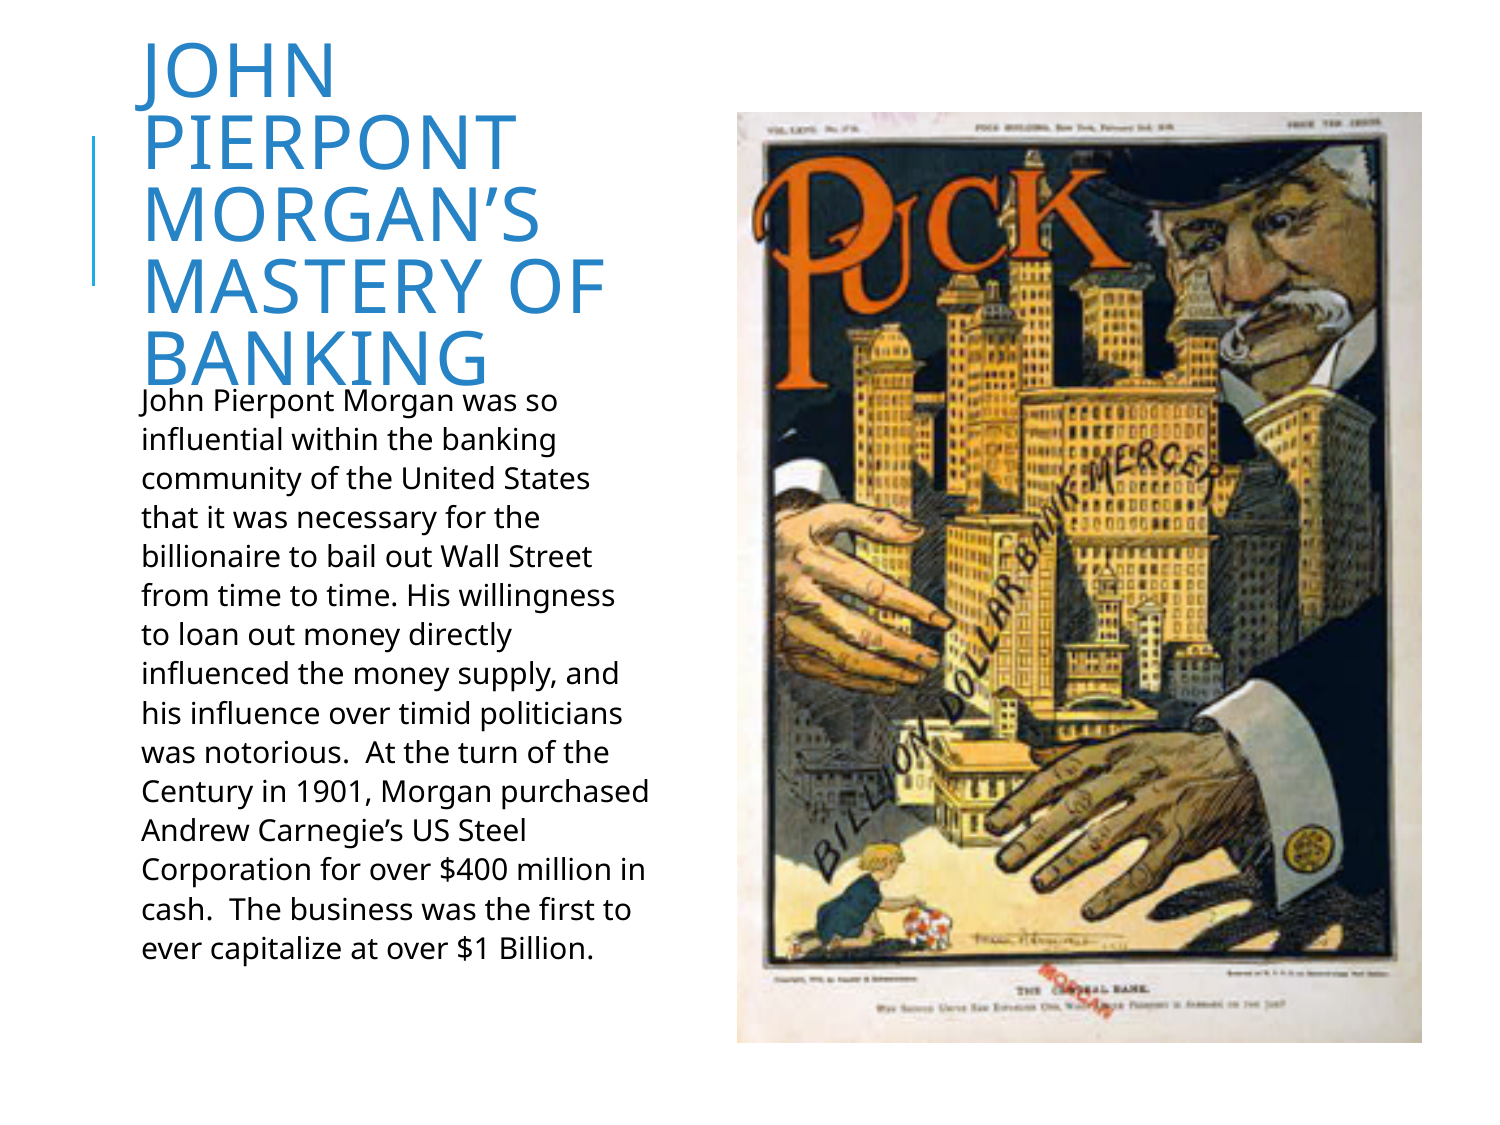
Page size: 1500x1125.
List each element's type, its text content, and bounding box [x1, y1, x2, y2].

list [737, 112, 1422, 1043]
title John Pierpont Morgan’s mastery of banking [126, 77, 666, 363]
list John Pierpont Morgan was so influential within the banking community of the United States that it was necessary for the billionaire to bail out Wall Street from time to time. His willingness to loan out money directly influenced the money supply, and his influence over timid politicians was notorious. At the turn of the Century in 1901, Morgan purchased Andrew Carnegie’s US Steel Corporation for over $400 million in cash. The business was the first to ever capitalize at over $1 Billion. [126, 370, 666, 988]
